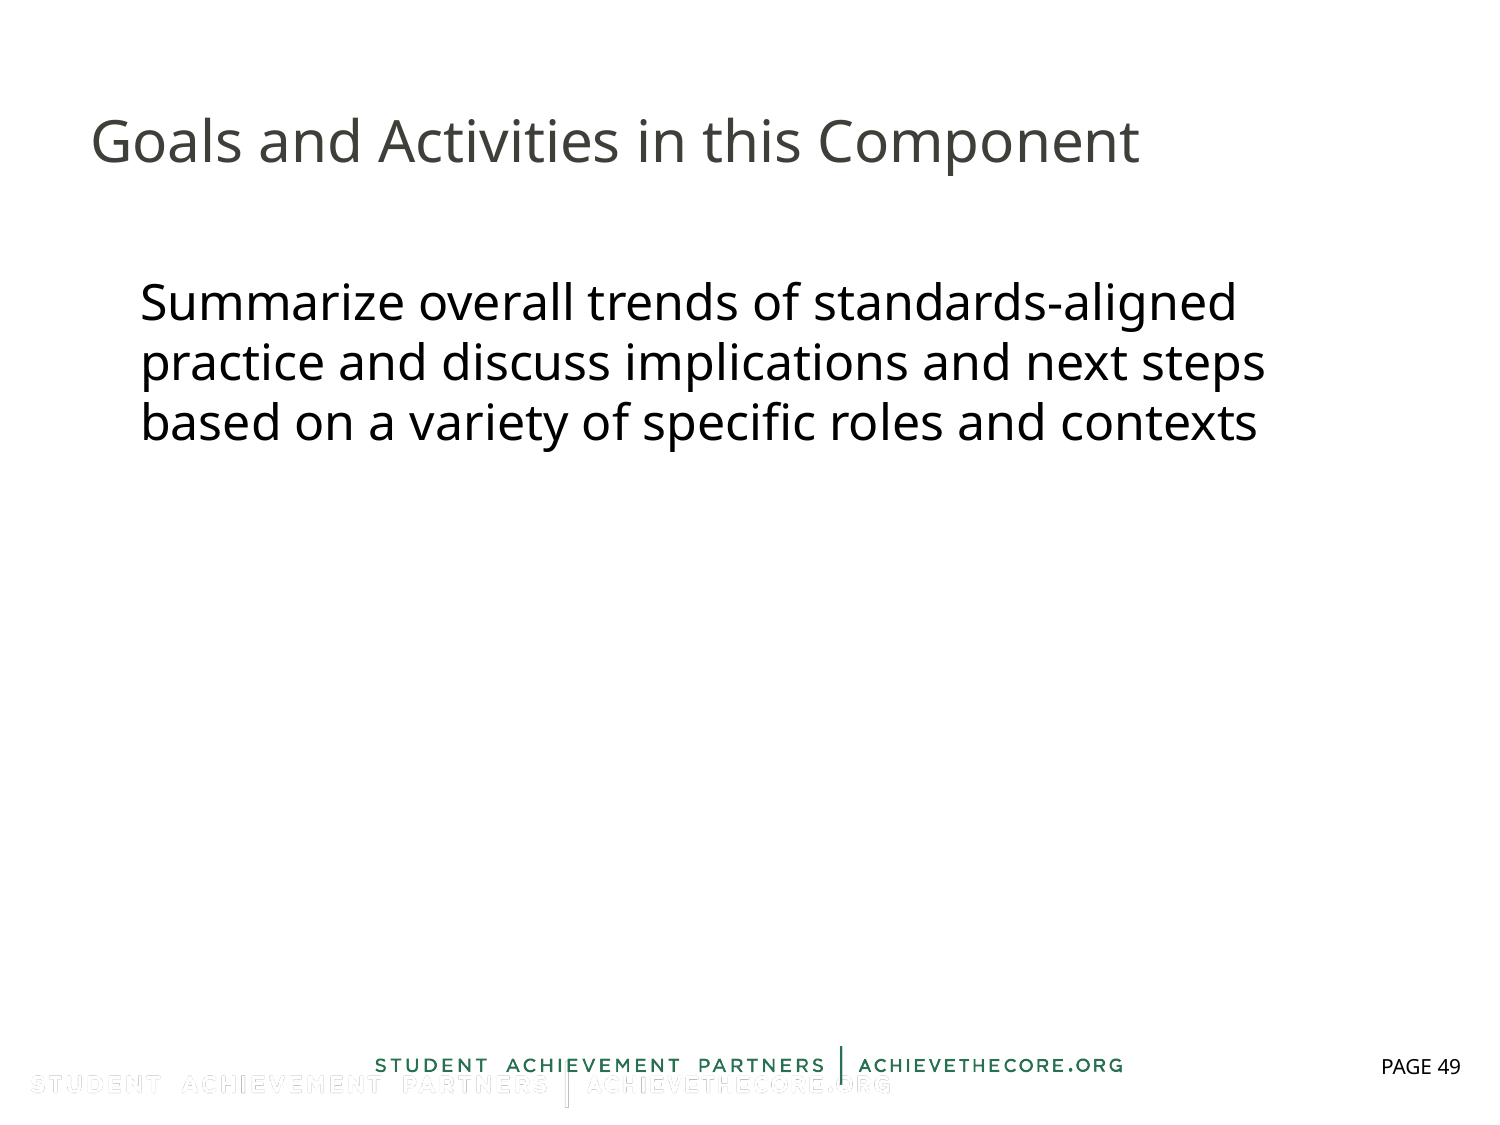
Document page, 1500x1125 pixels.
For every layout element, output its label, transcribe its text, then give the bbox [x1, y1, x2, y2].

picture [375, 1046, 1122, 1085]
list Summarize overall trends of standards-aligned practice and discuss implications and next steps based on a variety of specific roles and contexts [75, 262, 1425, 1005]
title Goals and Activities in this Component [75, 45, 1425, 233]
